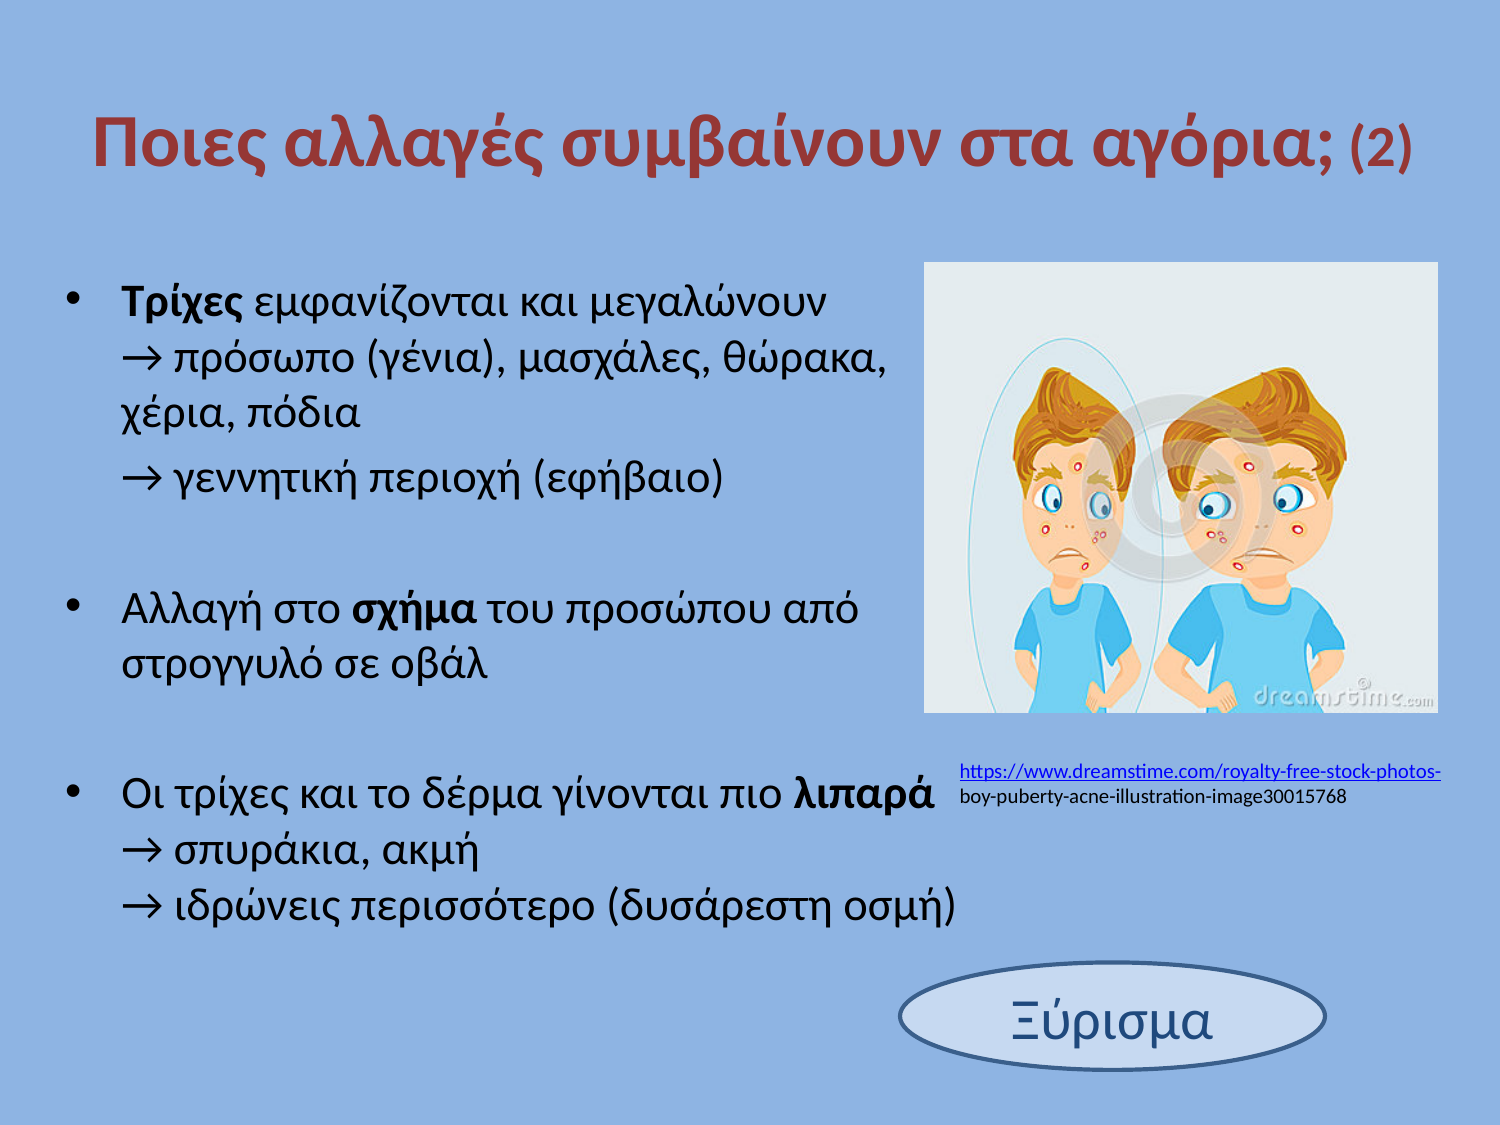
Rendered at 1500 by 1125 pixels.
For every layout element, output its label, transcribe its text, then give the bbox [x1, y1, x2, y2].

list Τρίχες εμφανίζονται και μεγαλώνουν → πρόσωπο (γένια), μασχάλες, θώρακα, χέρια, πόδια → γεννητική περιοχή (εφήβαιο) Αλλαγή στο σχήμα του προσώπου από στρογγυλό σε οβάλ Οι τρίχες και το δέρμα γίνονται πιο λιπαρά → σπυράκια, ακμή → ιδρώνεις περισσότερο (δυσάρεστη οσμή) [50, 262, 975, 950]
text_box https://www.dreamstime.com/royalty-free-stock-photos- boy-puberty-acne-illustration-image30015768 [944, 749, 1457, 815]
text_box Ξύρισμα [897, 960, 1328, 1072]
title Ποιες αλλαγές συμβαίνουν στα αγόρια; (2) [41, 42, 1467, 231]
picture [924, 262, 1438, 713]
